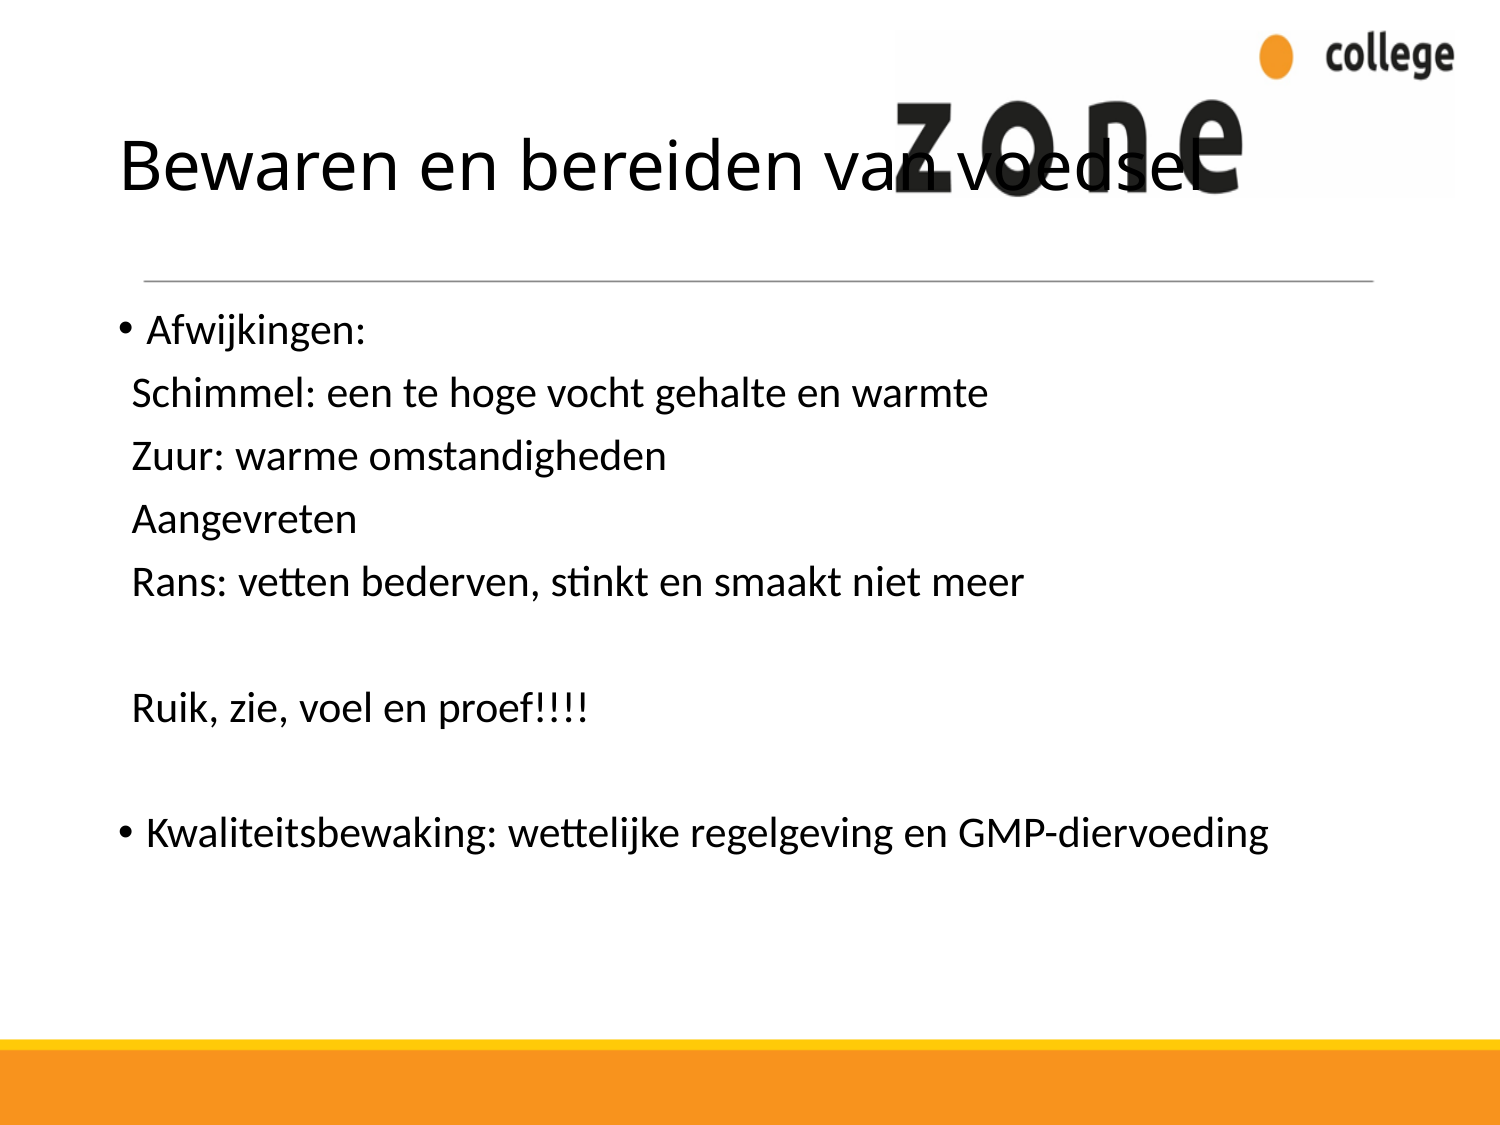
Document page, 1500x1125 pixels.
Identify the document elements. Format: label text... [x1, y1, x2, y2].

list Afwijkingen: Schimmel: een te hoge vocht gehalte en warmte Zuur: warme omstandigheden Aangevreten Rans: vetten bederven, stinkt en smaakt niet meer Ruik, zie, voel en proef!!!! Kwaliteitsbewaking: wettelijke regelgeving en GMP-diervoeding [103, 299, 1397, 1014]
picture [0, 0, 1500, 1125]
title Bewaren en bereiden van voedsel [103, 59, 1397, 278]
